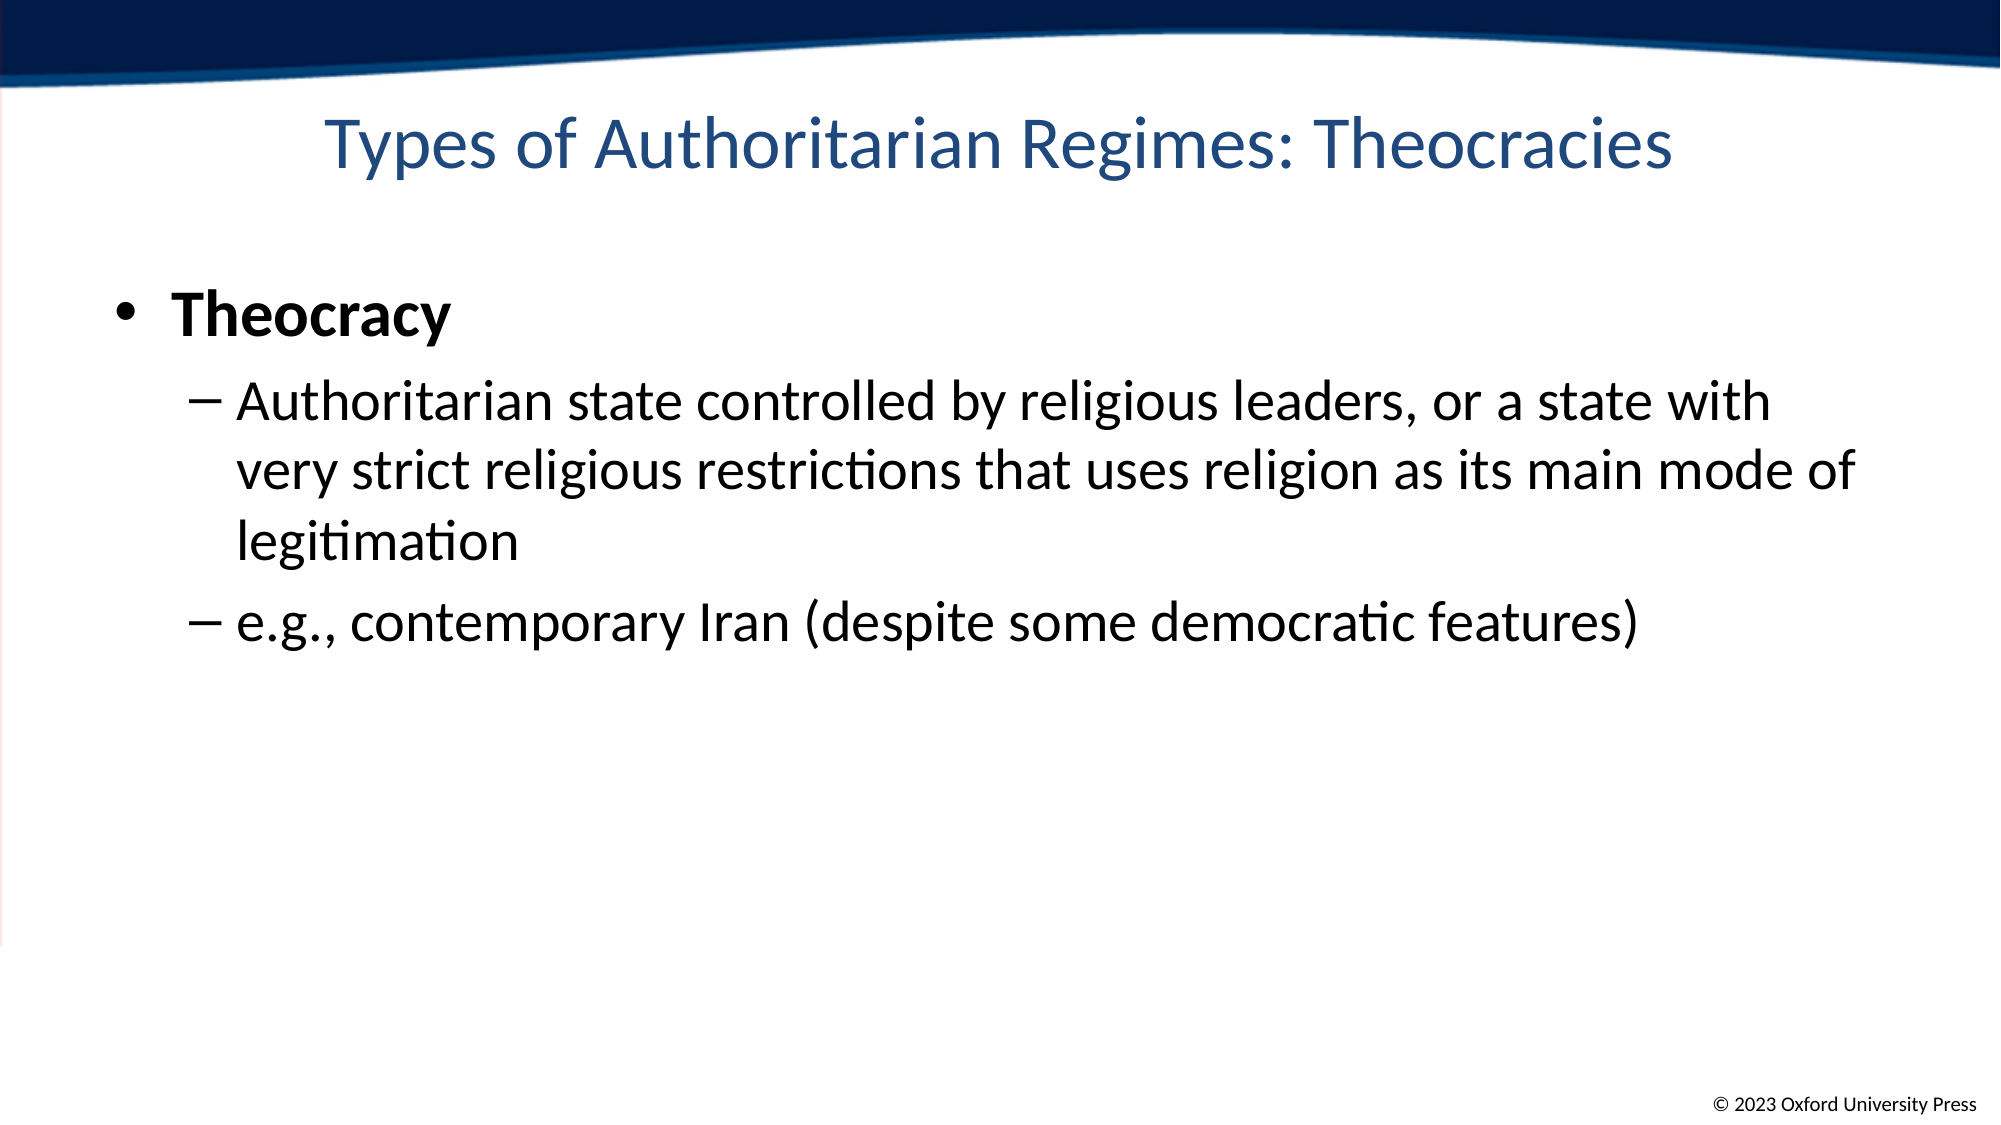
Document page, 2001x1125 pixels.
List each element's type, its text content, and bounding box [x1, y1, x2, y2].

picture [0, 0, 2000, 1125]
list Theocracy Authoritarian state controlled by religious leaders, or a state with very strict religious restrictions that uses religion as its main mode of legitimation e.g., contemporary Iran (despite some democratic features) [99, 262, 1900, 1005]
title Types of Authoritarian Regimes: Theocracies [99, 45, 1900, 233]
